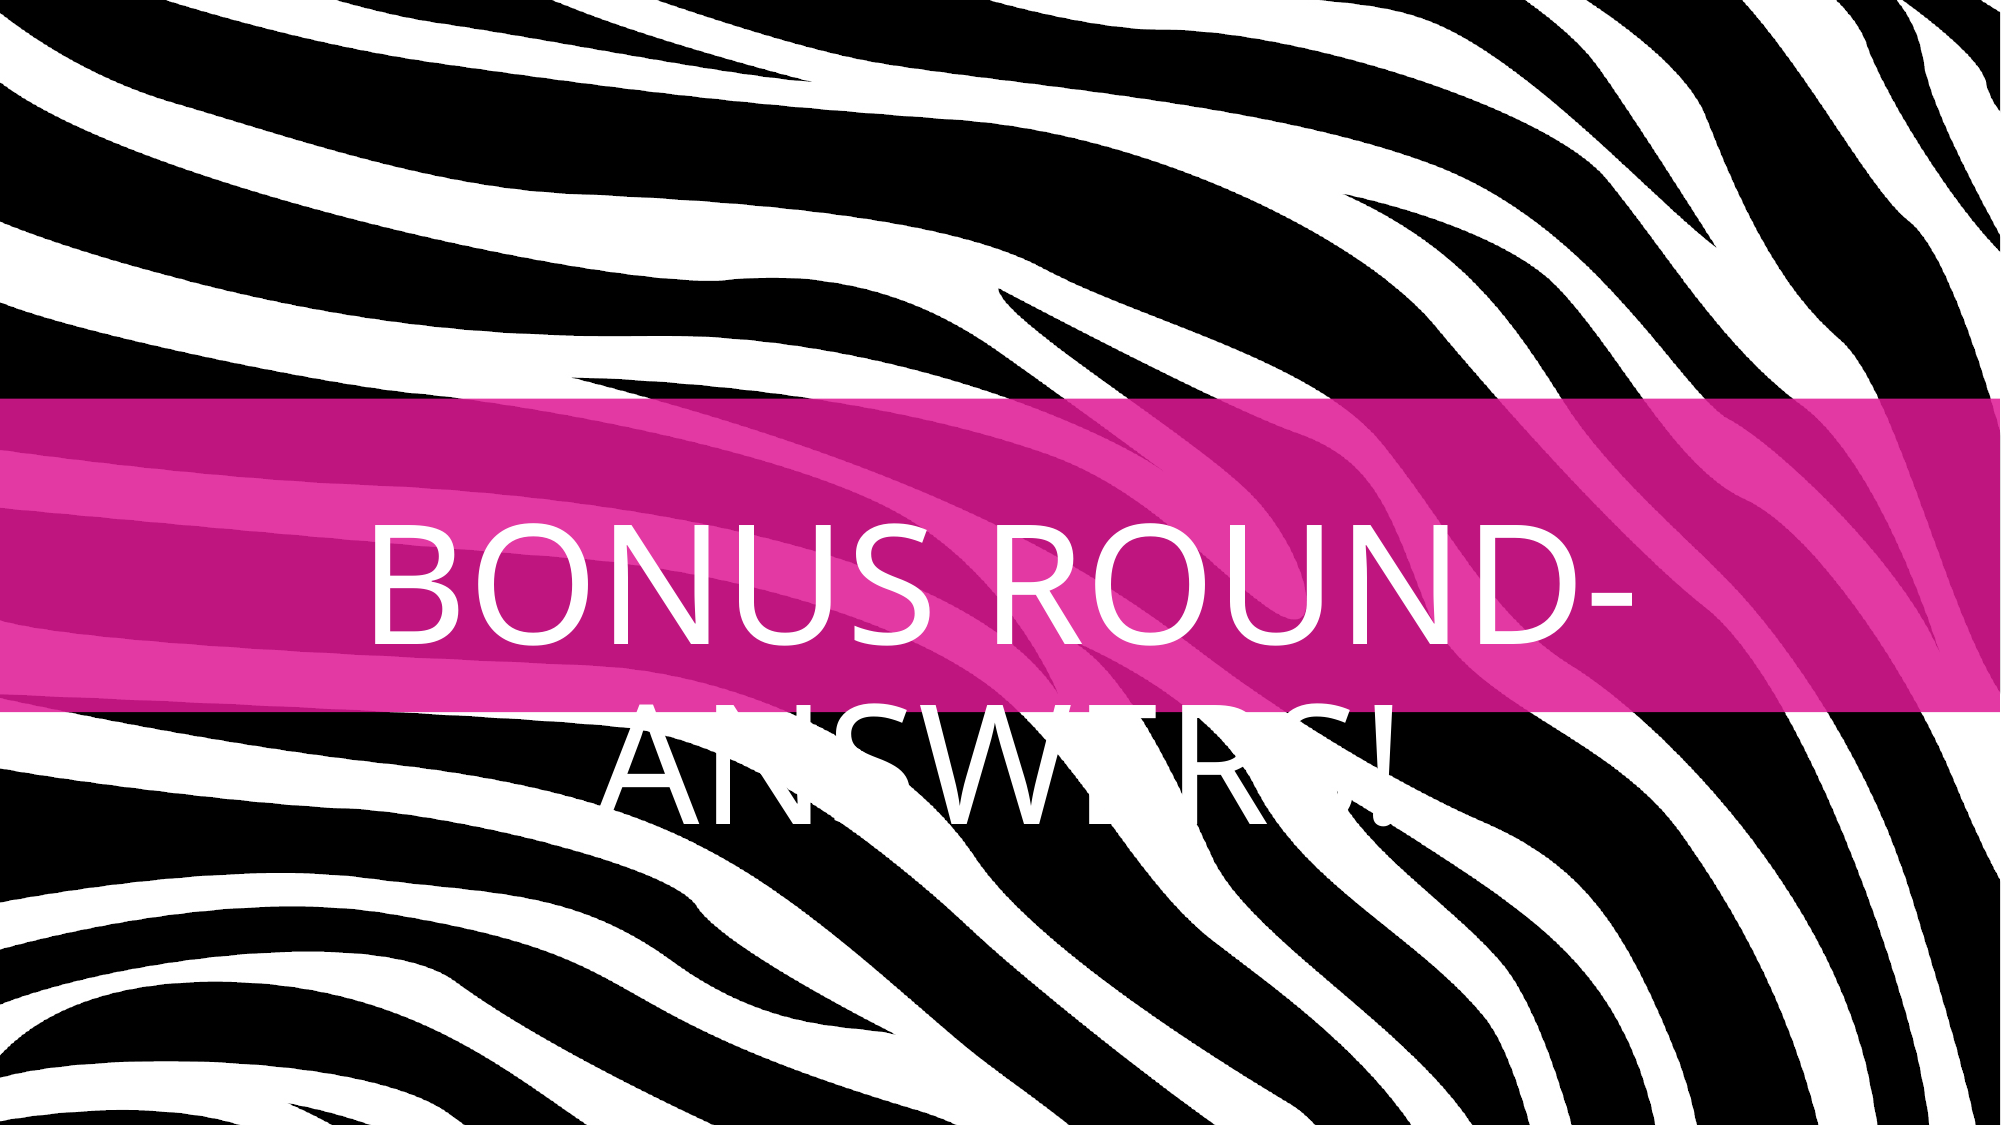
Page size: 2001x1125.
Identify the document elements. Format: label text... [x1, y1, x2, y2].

text_box [0, 397, 137, 713]
list BONUS ROUND-ANSWERS! [137, 272, 1863, 986]
picture [0, 0, 2001, 1125]
text_box [1863, 397, 2000, 713]
